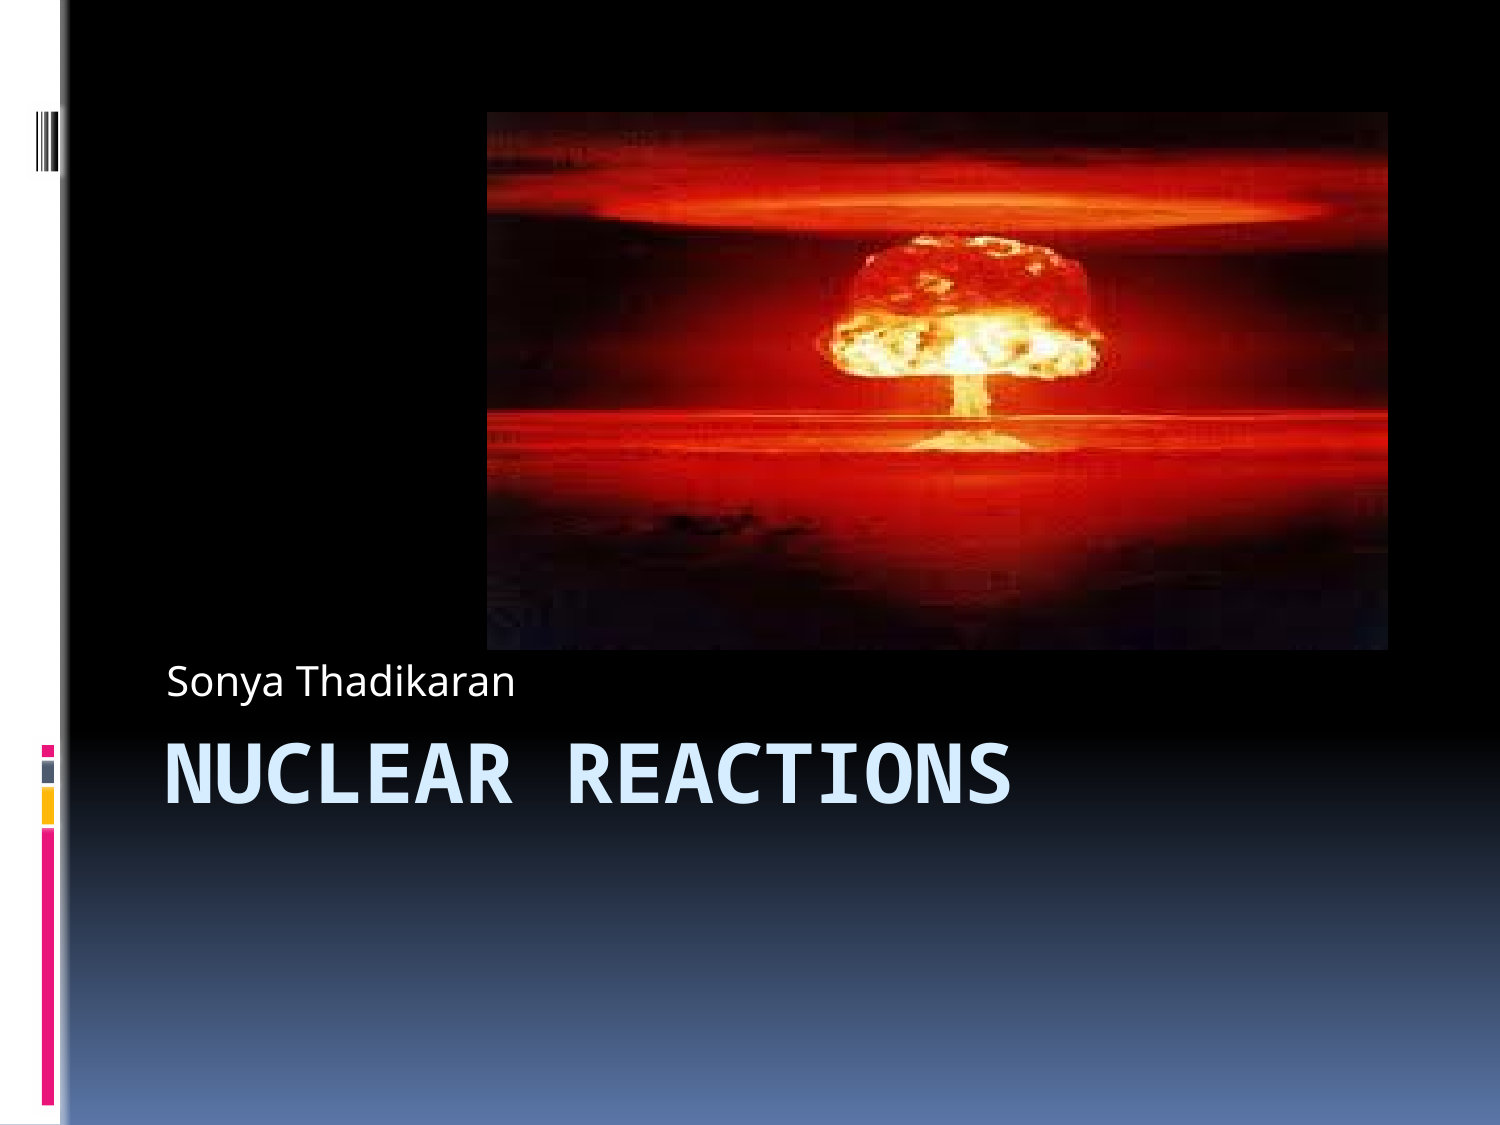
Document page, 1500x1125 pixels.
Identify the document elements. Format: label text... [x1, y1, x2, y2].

picture [486, 111, 1388, 651]
subtitle Sonya Thadikaran [150, 464, 1425, 713]
title Nuclear Reactions [150, 713, 1425, 1037]
